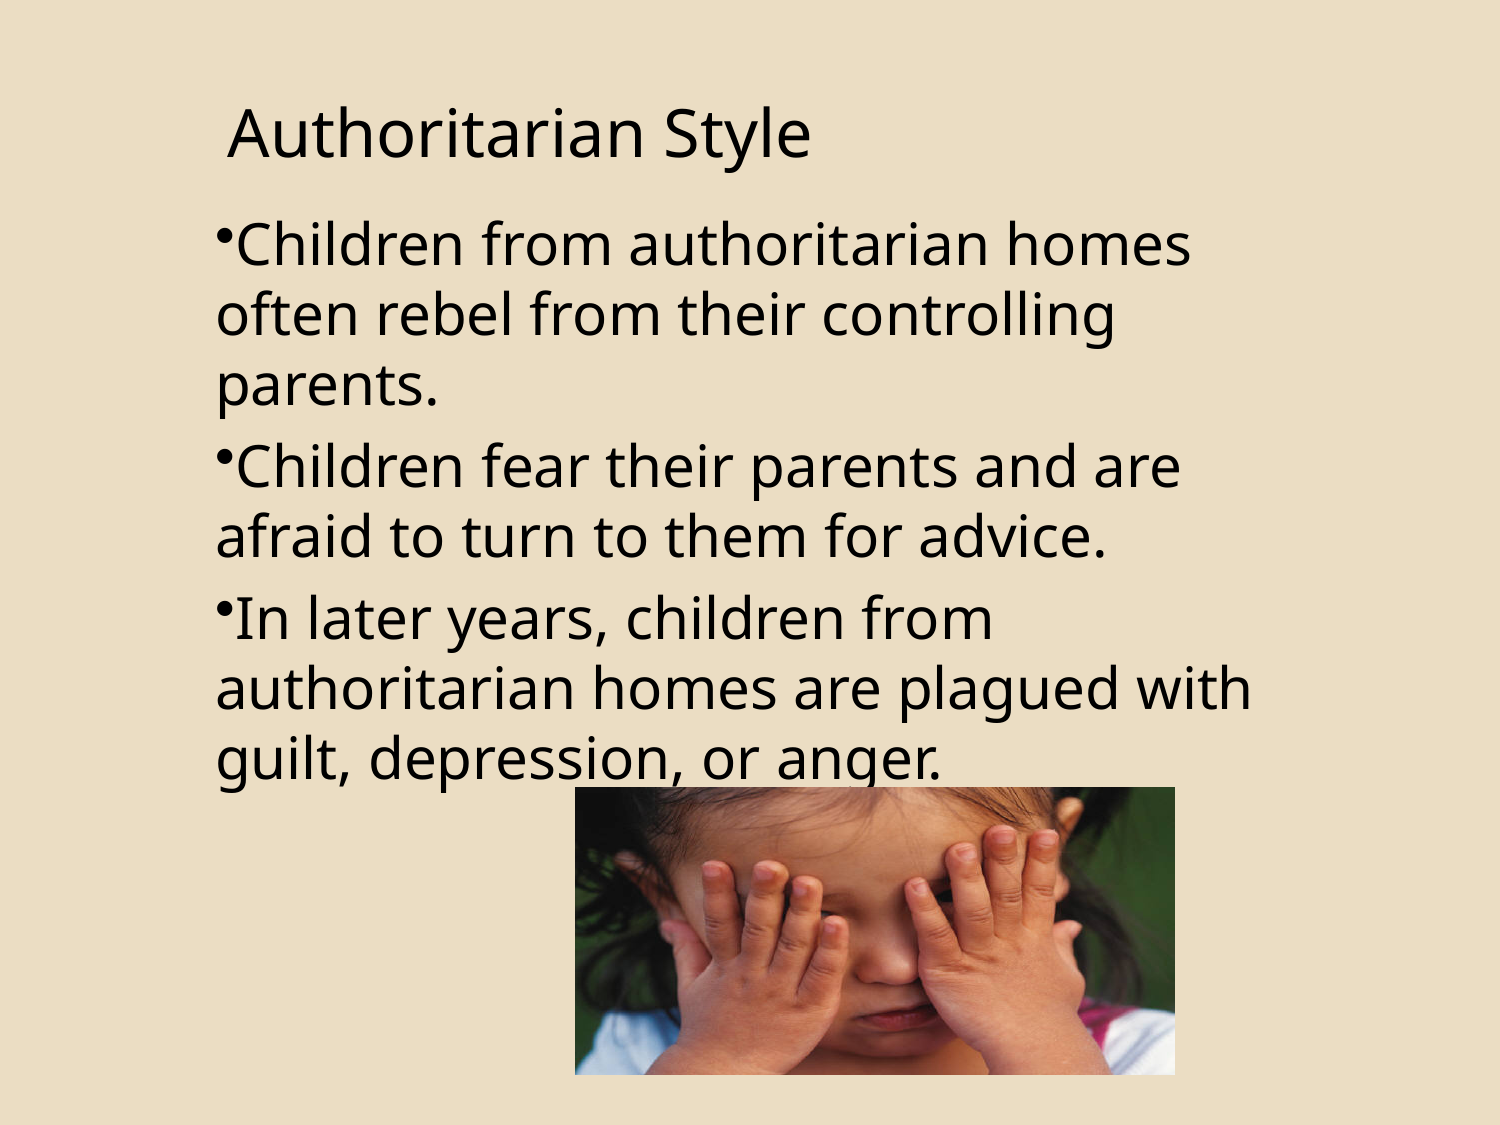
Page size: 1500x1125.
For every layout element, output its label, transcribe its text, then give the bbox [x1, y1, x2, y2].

picture [574, 787, 1176, 1076]
list Children from authoritarian homes often rebel from their controlling parents. Children fear their parents and are afraid to turn to them for advice. In later years, children from authoritarian homes are plagued with guilt, depression, or anger. [199, 199, 1351, 1038]
title Authoritarian Style [212, 74, 1238, 188]
